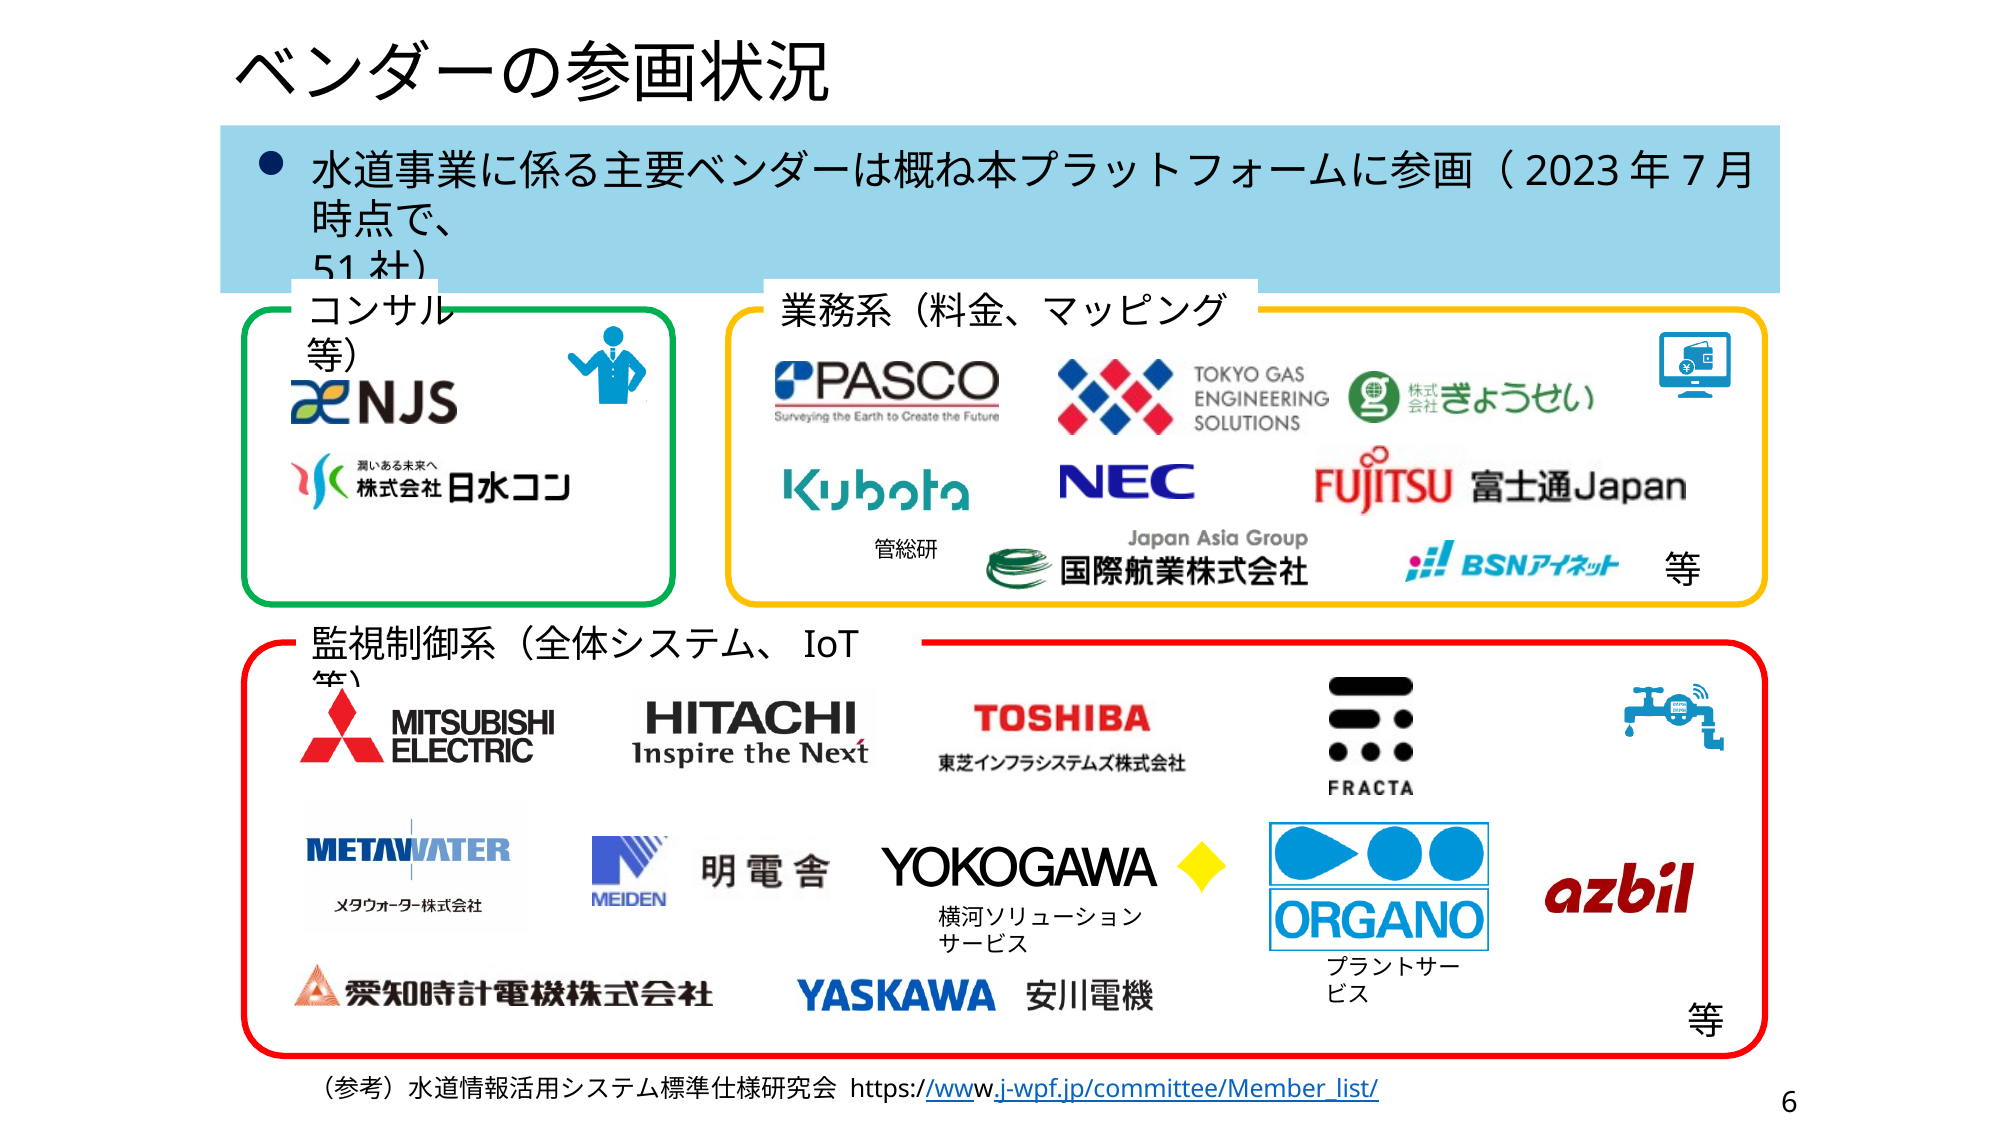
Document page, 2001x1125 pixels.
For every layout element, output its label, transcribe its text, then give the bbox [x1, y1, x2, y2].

title ベンダーの参画状況 [230, 0, 1205, 125]
text_box 水道事業に係る主要ベンダーは概ね本プラットフォームに参画（2023年7月時点で、 51社） [220, 125, 1780, 294]
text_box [294, 326, 1731, 1006]
text_box 6 [1779, 1081, 1802, 1119]
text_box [240, 611, 1769, 1060]
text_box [291, 359, 1594, 1011]
text_box （参考）水道情報活用システム標準仕様研究会 https://www.j-wpf.jp/committee/Member_list/ [307, 1070, 1409, 1107]
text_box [240, 278, 1769, 608]
